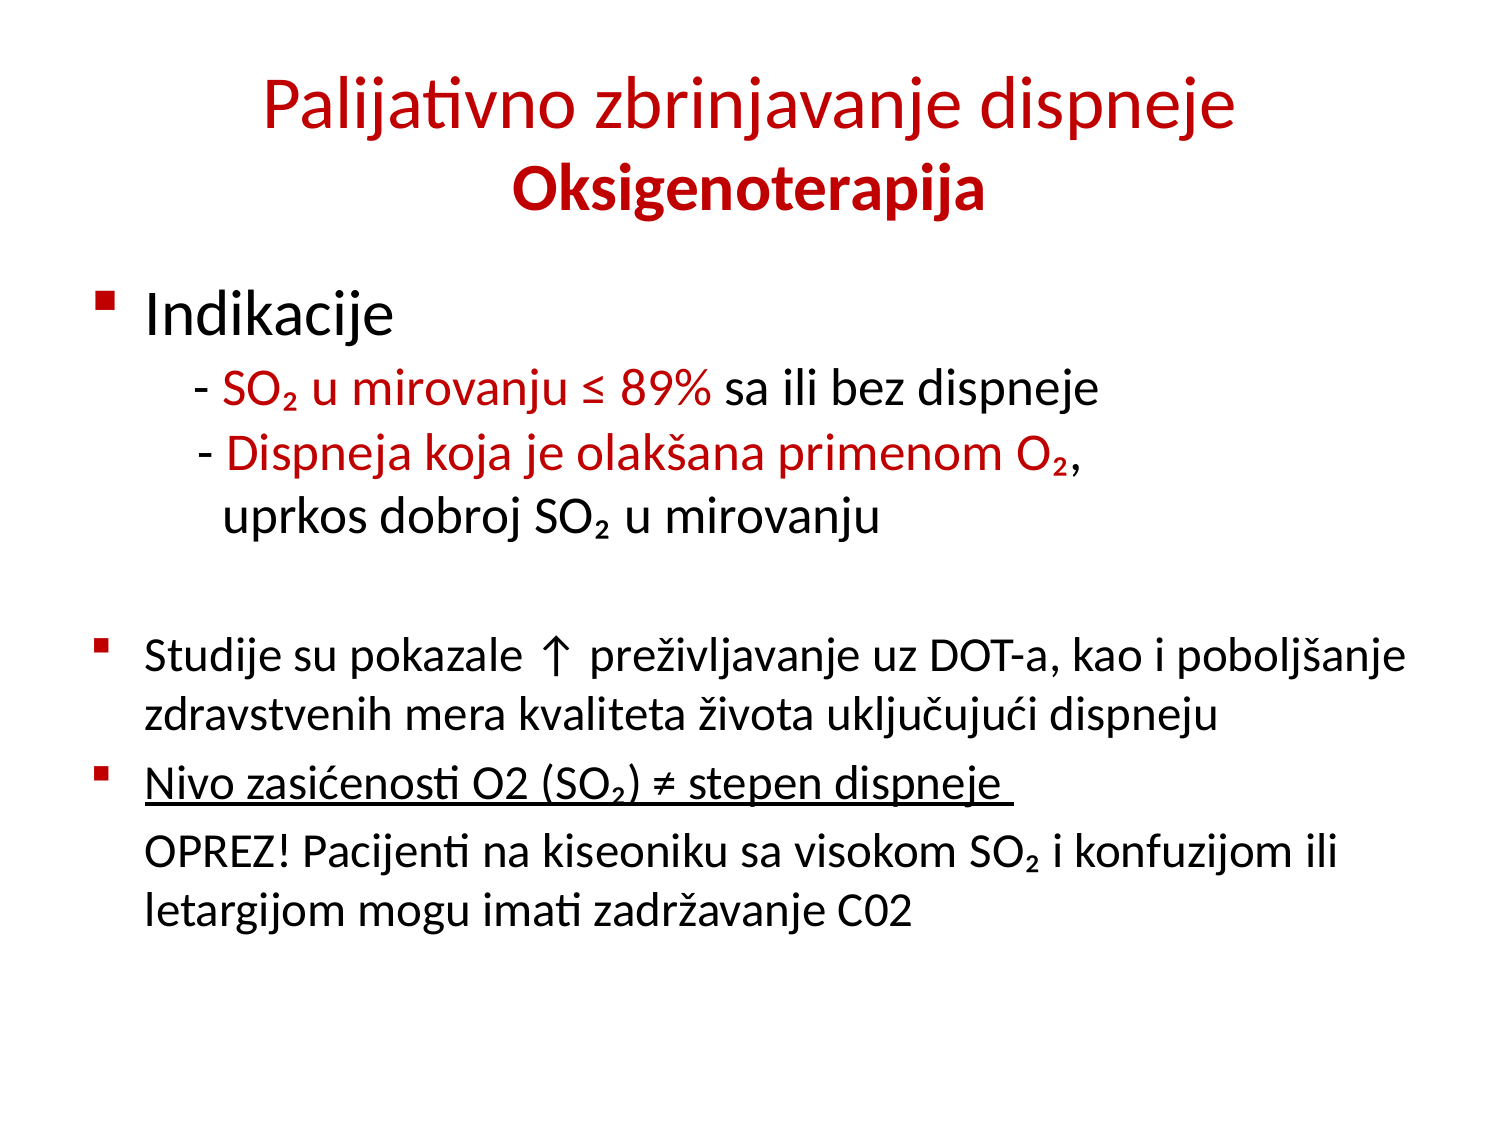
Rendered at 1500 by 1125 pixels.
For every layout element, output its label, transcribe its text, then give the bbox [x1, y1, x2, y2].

title Palijativno zbrinjavanje dispneje Oksigenoterapija [75, 45, 1425, 233]
list Indikacije - SО₂ u mirovanju ≤ 89% sa ili bez dispneje - Dispneja koja je olakšana primenom O₂, uprkos dobroj SO₂ u mirovanju Studije su pokazale ↑ preživljavanje uz DOT-a, kao i poboljšanje zdravstvenih mera kvaliteta života uključujući dispneju Nivo zasićenosti O2 (SО₂) ≠ stepen dispneje OPREZ! Pacijenti na kiseoniku sa visokom SО₂ i konfuzijom ili letargijom mogu imati zadržavanje C02 [75, 262, 1425, 1005]
